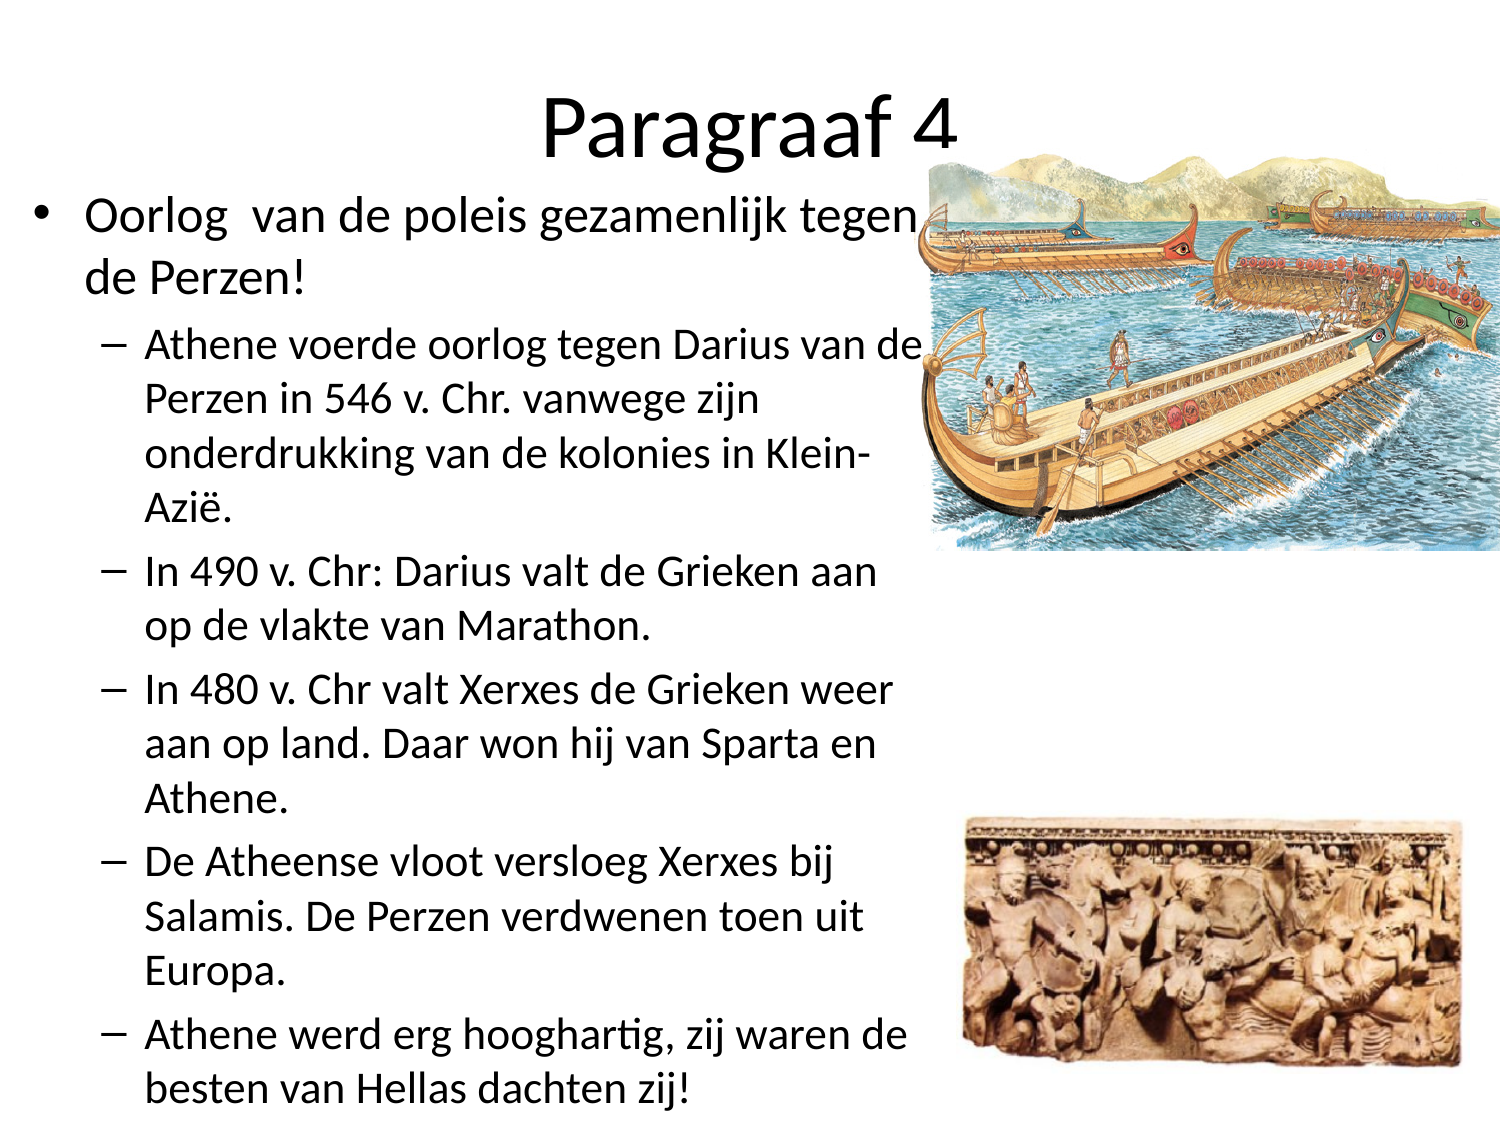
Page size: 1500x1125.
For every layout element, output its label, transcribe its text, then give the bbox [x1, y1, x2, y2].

picture [913, 148, 1500, 551]
list Oorlog van de poleis gezamenlijk tegen de Perzen! Athene voerde oorlog tegen Darius van de Perzen in 546 v. Chr. vanwege zijn onderdrukking van de kolonies in Klein-Azië. In 490 v. Chr: Darius valt de Grieken aan op de vlakte van Marathon. In 480 v. Chr valt Xerxes de Grieken weer aan op land. Daar won hij van Sparta en Athene. De Atheense vloot versloeg Xerxes bij Salamis. De Perzen verdwenen toen uit Europa. Athene werd erg hooghartig, zij waren de besten van Hellas dachten zij! [17, 172, 951, 1125]
title Paragraaf 4 [75, 45, 1425, 172]
picture [956, 810, 1470, 1075]
